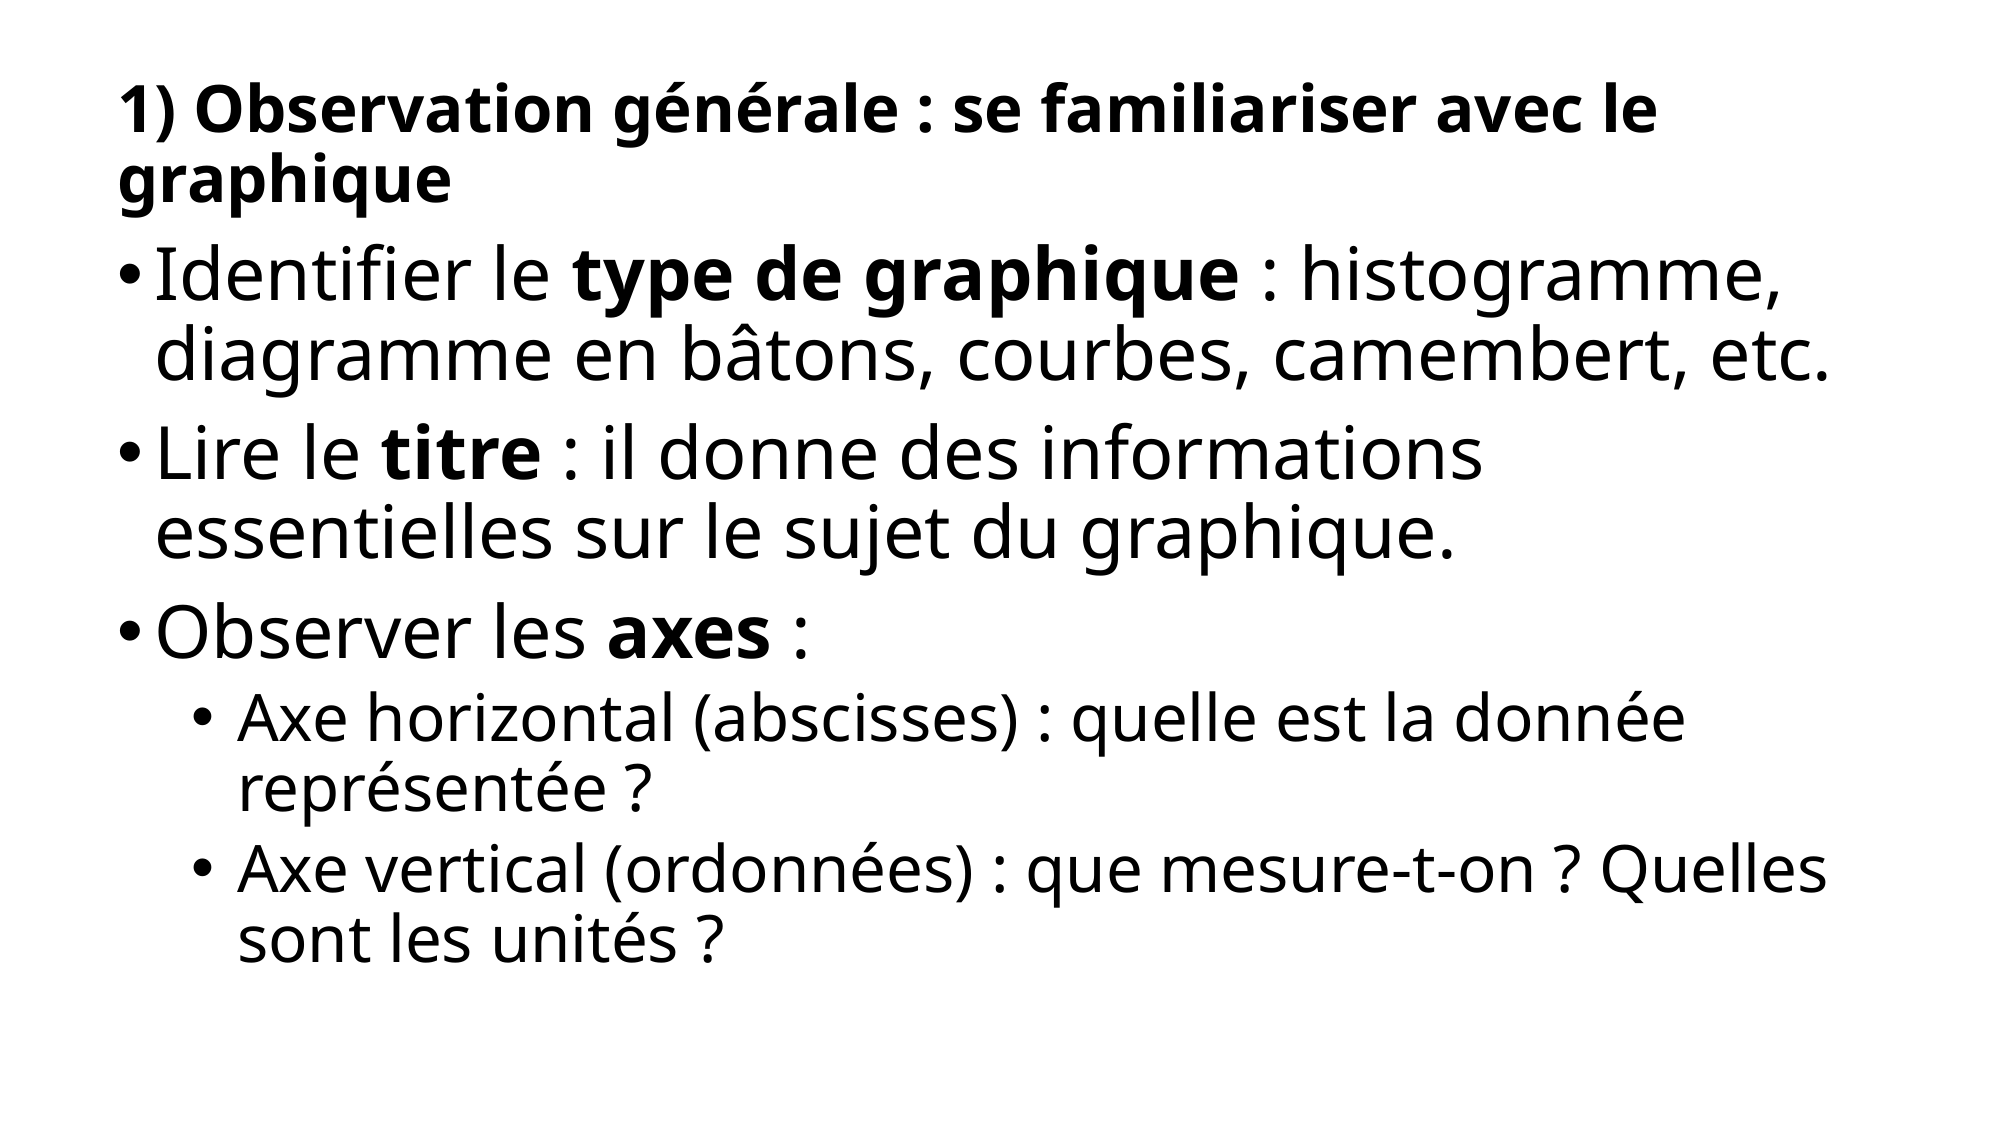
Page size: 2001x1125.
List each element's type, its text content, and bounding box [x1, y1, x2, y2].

list 1) Observation générale : se familiariser avec le graphique Identifier le type de graphique : histogramme, diagramme en bâtons, courbes, camembert, etc. Lire le titre : il donne des informations essentielles sur le sujet du graphique. Observer les axes : Axe horizontal (abscisses) : quelle est la donnée représentée ? Axe vertical (ordonnées) : que mesure-t-on ? Quelles sont les unités ? [102, 68, 1863, 1014]
